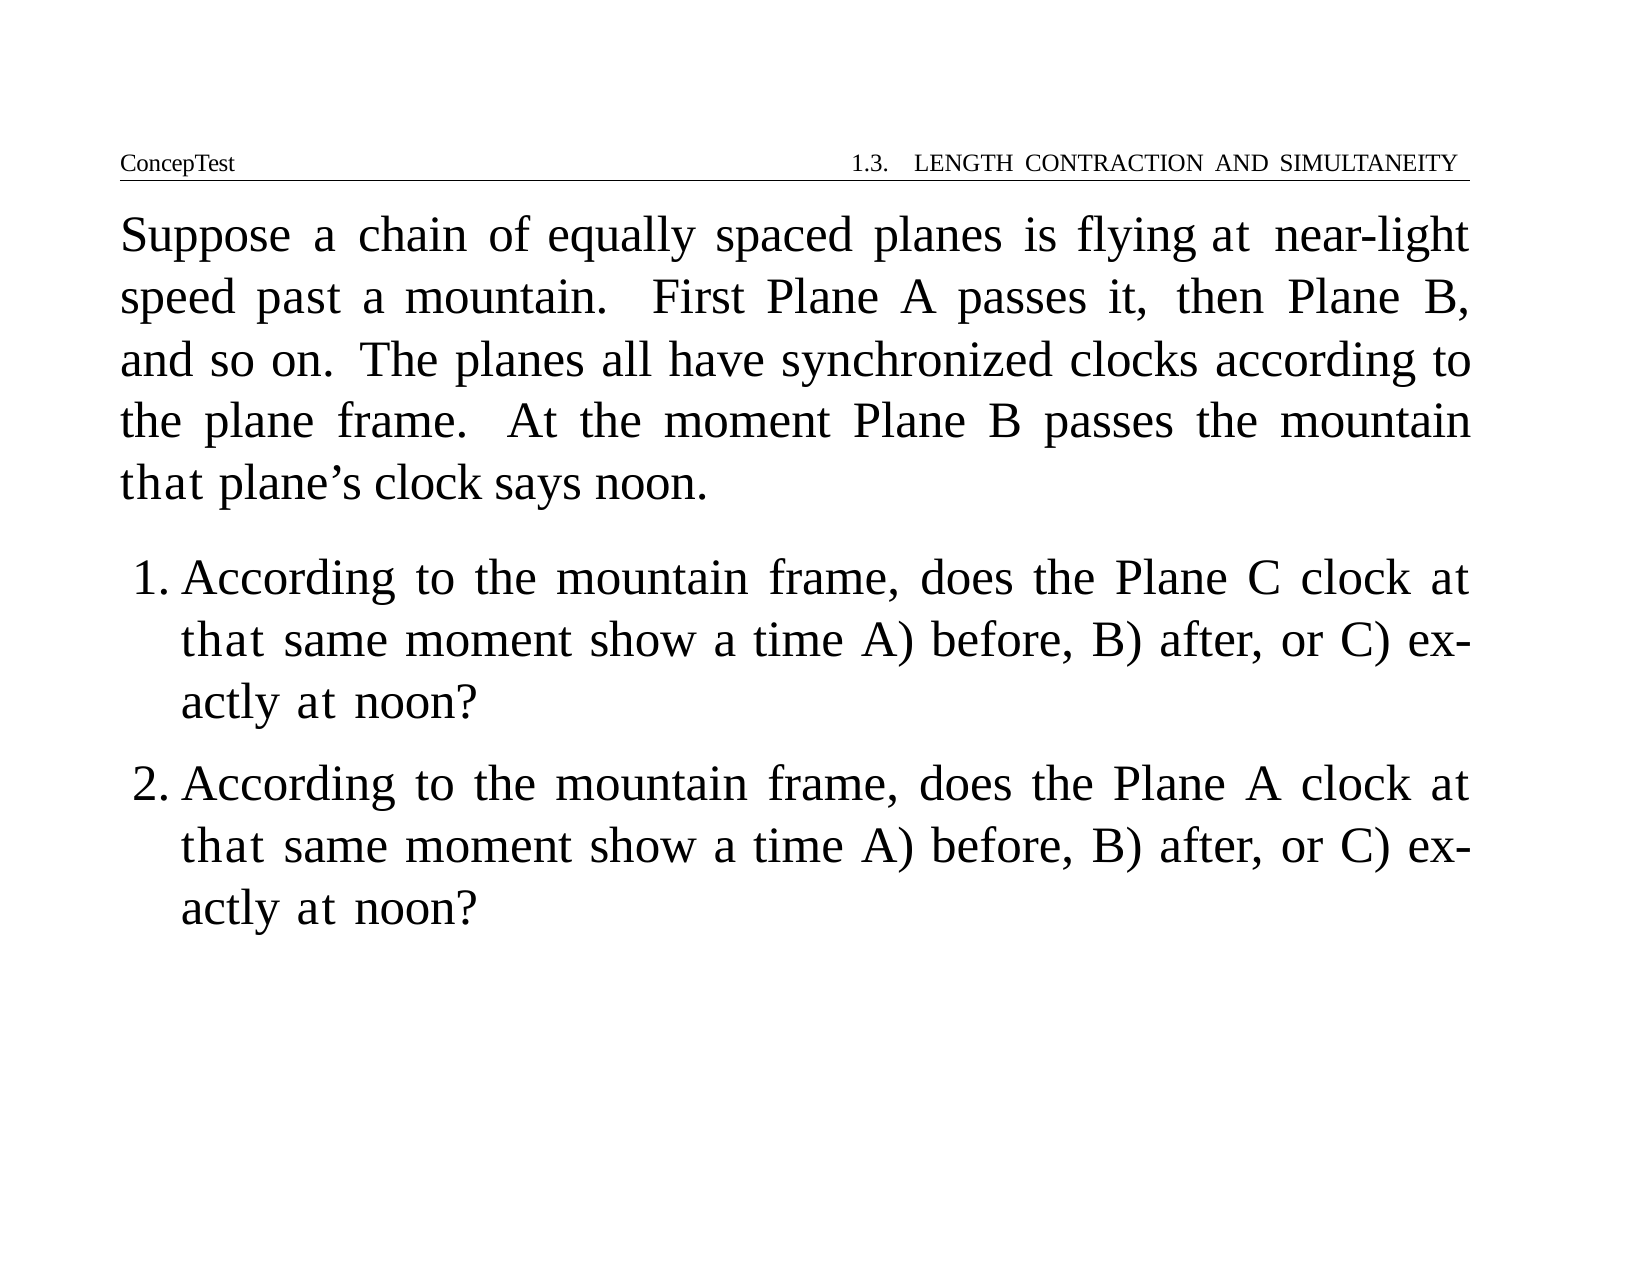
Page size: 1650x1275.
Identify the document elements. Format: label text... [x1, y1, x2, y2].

text_box ConcepTest 1.3. LENGTH CONTRACTION AND SIMULTANEITY [117, 144, 1473, 176]
text_box and so on. The planes all have synchronized clocks according to the plane frame. At the moment Plane B passes the mountain that plane’s clock says noon. According to the mountain frame, does the Plane C clock at that same moment show a time A) before, B) after, or C) ex- actly at noon? According to the mountain frame, does the Plane A clock at that same moment show a time A) before, B) after, or C) ex- actly at noon? [117, 322, 1473, 935]
title Suppose a chain of equally spaced planes is flying at near-light speed past a mountain. First Plane A passes it, then Plane B, [117, 198, 1473, 322]
